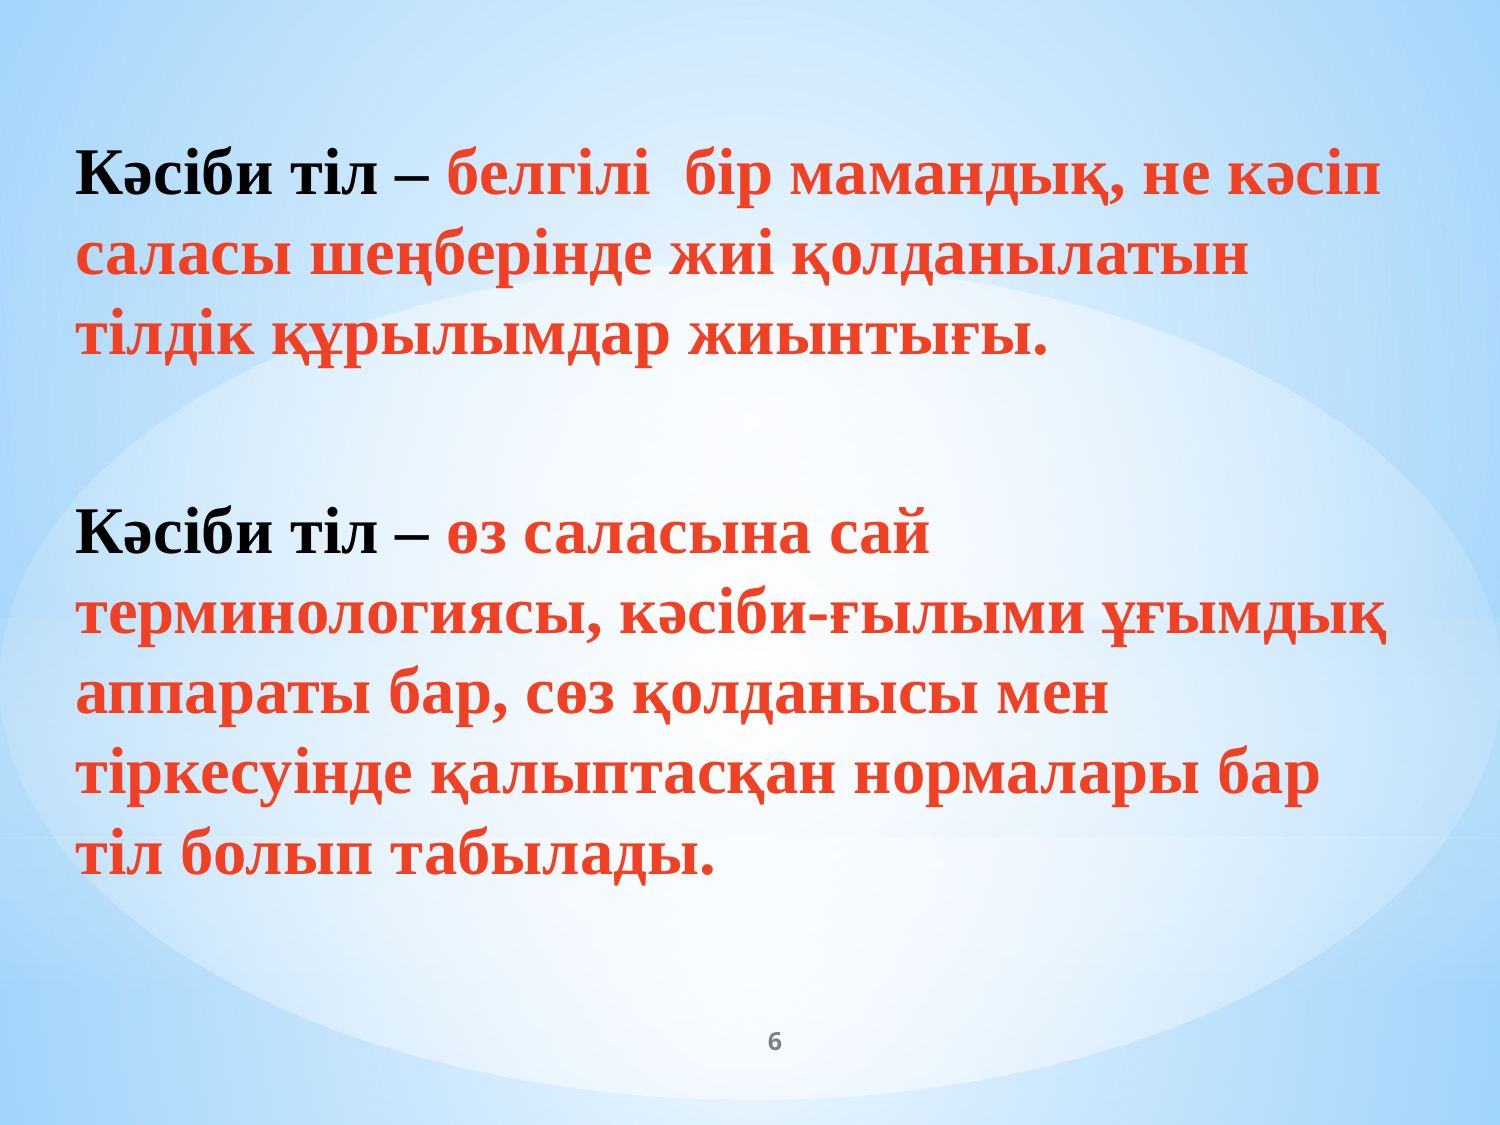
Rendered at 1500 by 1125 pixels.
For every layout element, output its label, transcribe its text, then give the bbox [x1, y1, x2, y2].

list Кәсіби тіл – белгілі бір мамандық, не кәсіп саласы шеңберінде жиі қолданылатын тілдік құрылымдар жиынтығы. Кәсіби тіл – өз саласына сай терминологиясы, кәсіби-ғылыми ұғымдық аппараты бар, сөз қолданысы мен тіркесуінде қалыптасқан нормалары бар тіл болып табылады. [53, 120, 1412, 1024]
slide_number 6 [624, 1024, 925, 1073]
